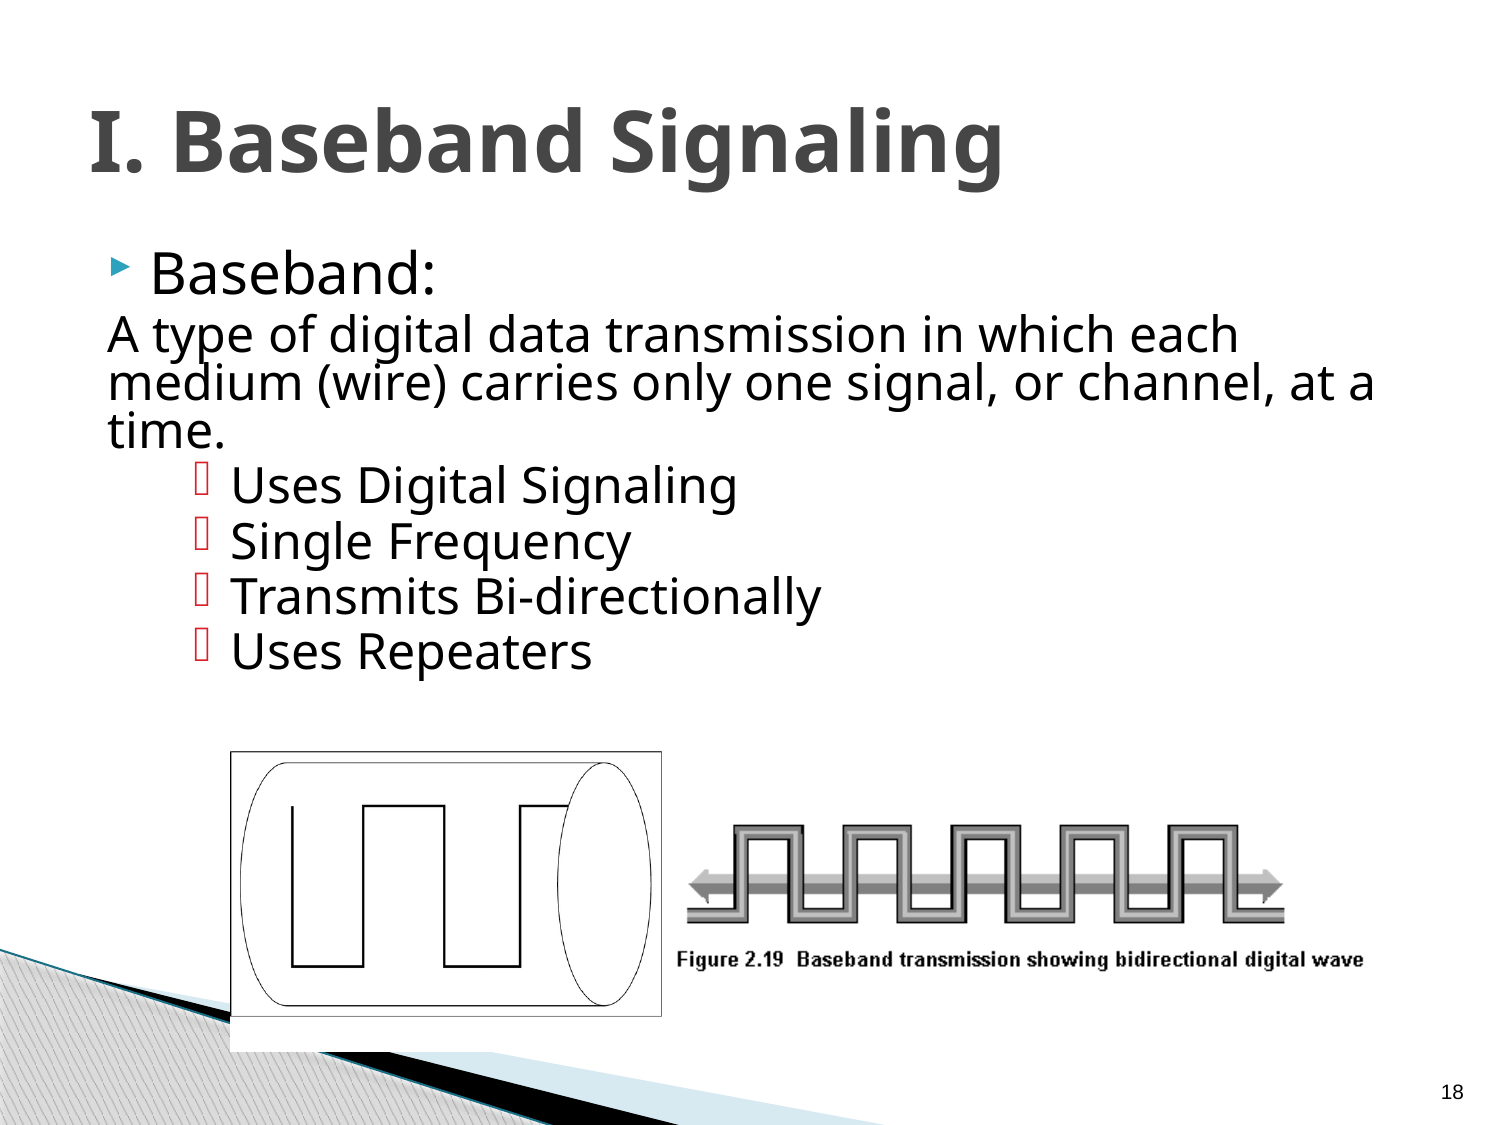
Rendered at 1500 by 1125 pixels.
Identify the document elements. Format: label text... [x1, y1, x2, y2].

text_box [671, 804, 1377, 977]
picture [229, 715, 662, 1053]
list Baseband: A type of digital data transmission in which each medium (wire) carries only one signal, or channel, at a time. Uses Digital Signaling Single Frequency Transmits Bi-directionally Uses Repeaters [75, 243, 1425, 986]
title I. Baseband Signaling [75, 45, 1425, 233]
slide_number 18 [1418, 1051, 1479, 1112]
